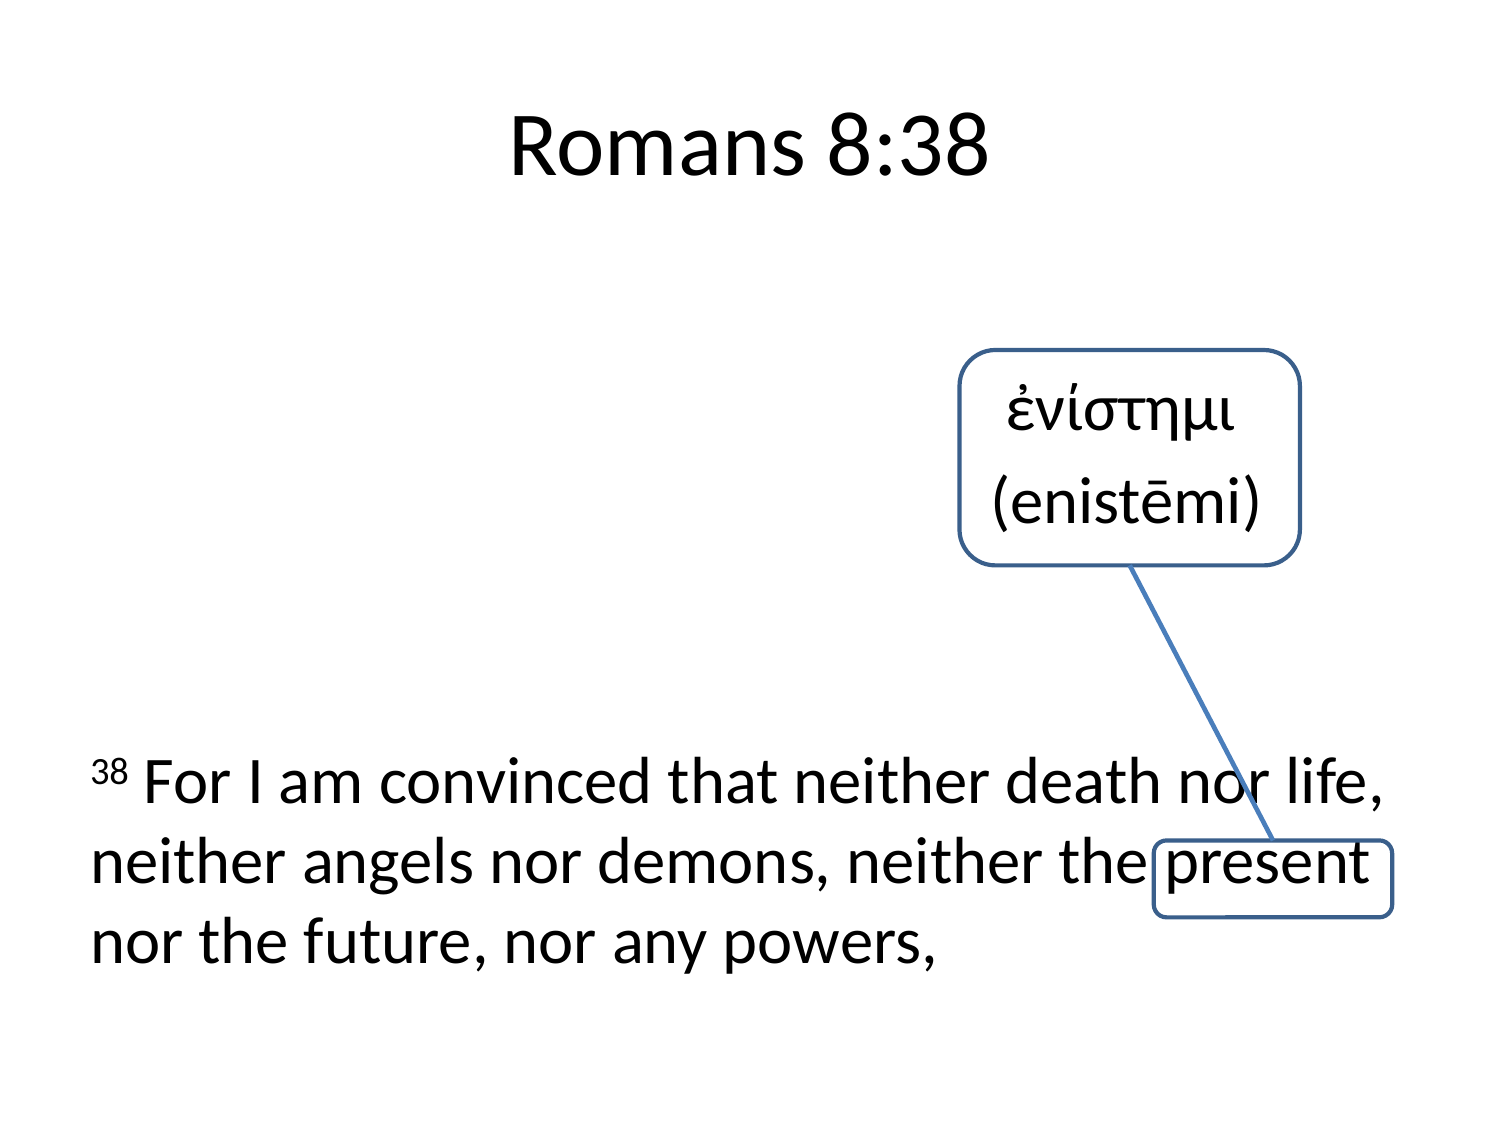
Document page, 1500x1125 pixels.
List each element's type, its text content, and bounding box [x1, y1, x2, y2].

text_box [957, 347, 1303, 568]
title Romans 8:38 [75, 45, 1425, 233]
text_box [1129, 565, 1274, 841]
text_box [1151, 838, 1395, 920]
list ἐνίστημι (enistēmi) 38 For I am convinced that neither death nor life, neither angels nor demons, neither the present nor the future, nor any powers, [75, 262, 1425, 1005]
